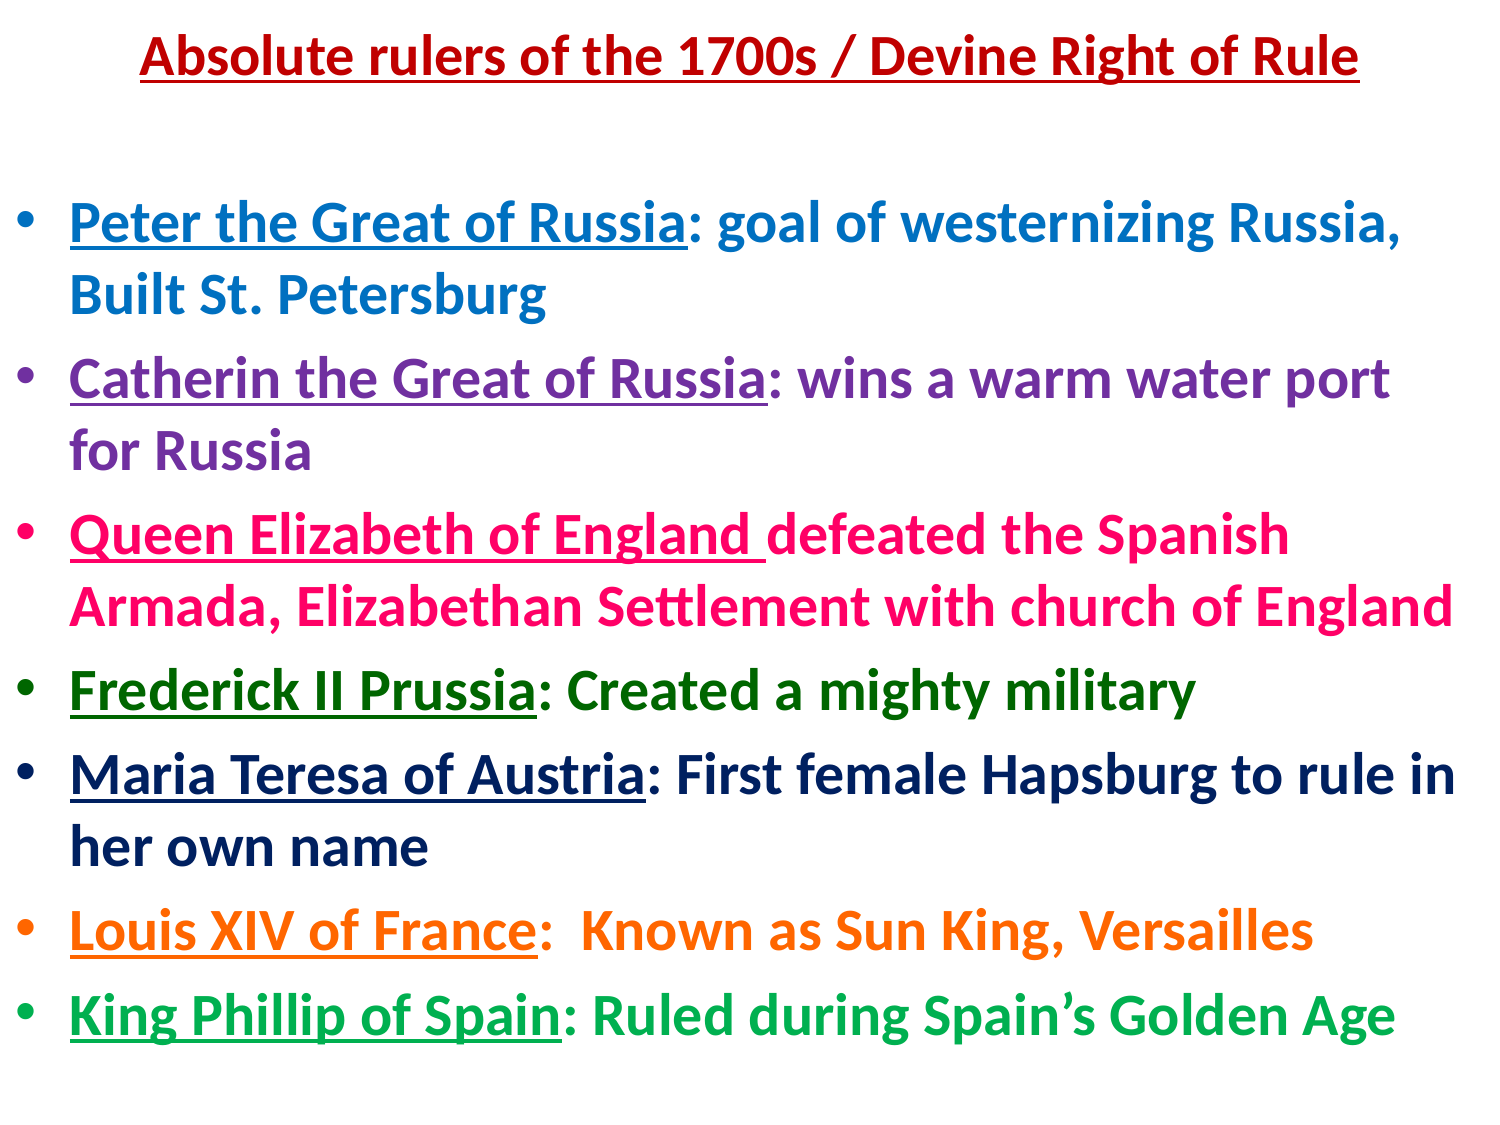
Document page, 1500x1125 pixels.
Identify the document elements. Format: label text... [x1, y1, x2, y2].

title Absolute rulers of the 1700s / Devine Right of Rule [75, 0, 1425, 174]
list Peter the Great of Russia: goal of westernizing Russia, Built St. Petersburg Catherin the Great of Russia: wins a warm water port for Russia Queen Elizabeth of England defeated the Spanish Armada, Elizabethan Settlement with church of England Frederick II Prussia: Created a mighty military Maria Teresa of Austria: First female Hapsburg to rule in her own name Louis XIV of France: Known as Sun King, Versailles King Phillip of Spain: Ruled during Spain’s Golden Age [0, 174, 1488, 1100]
